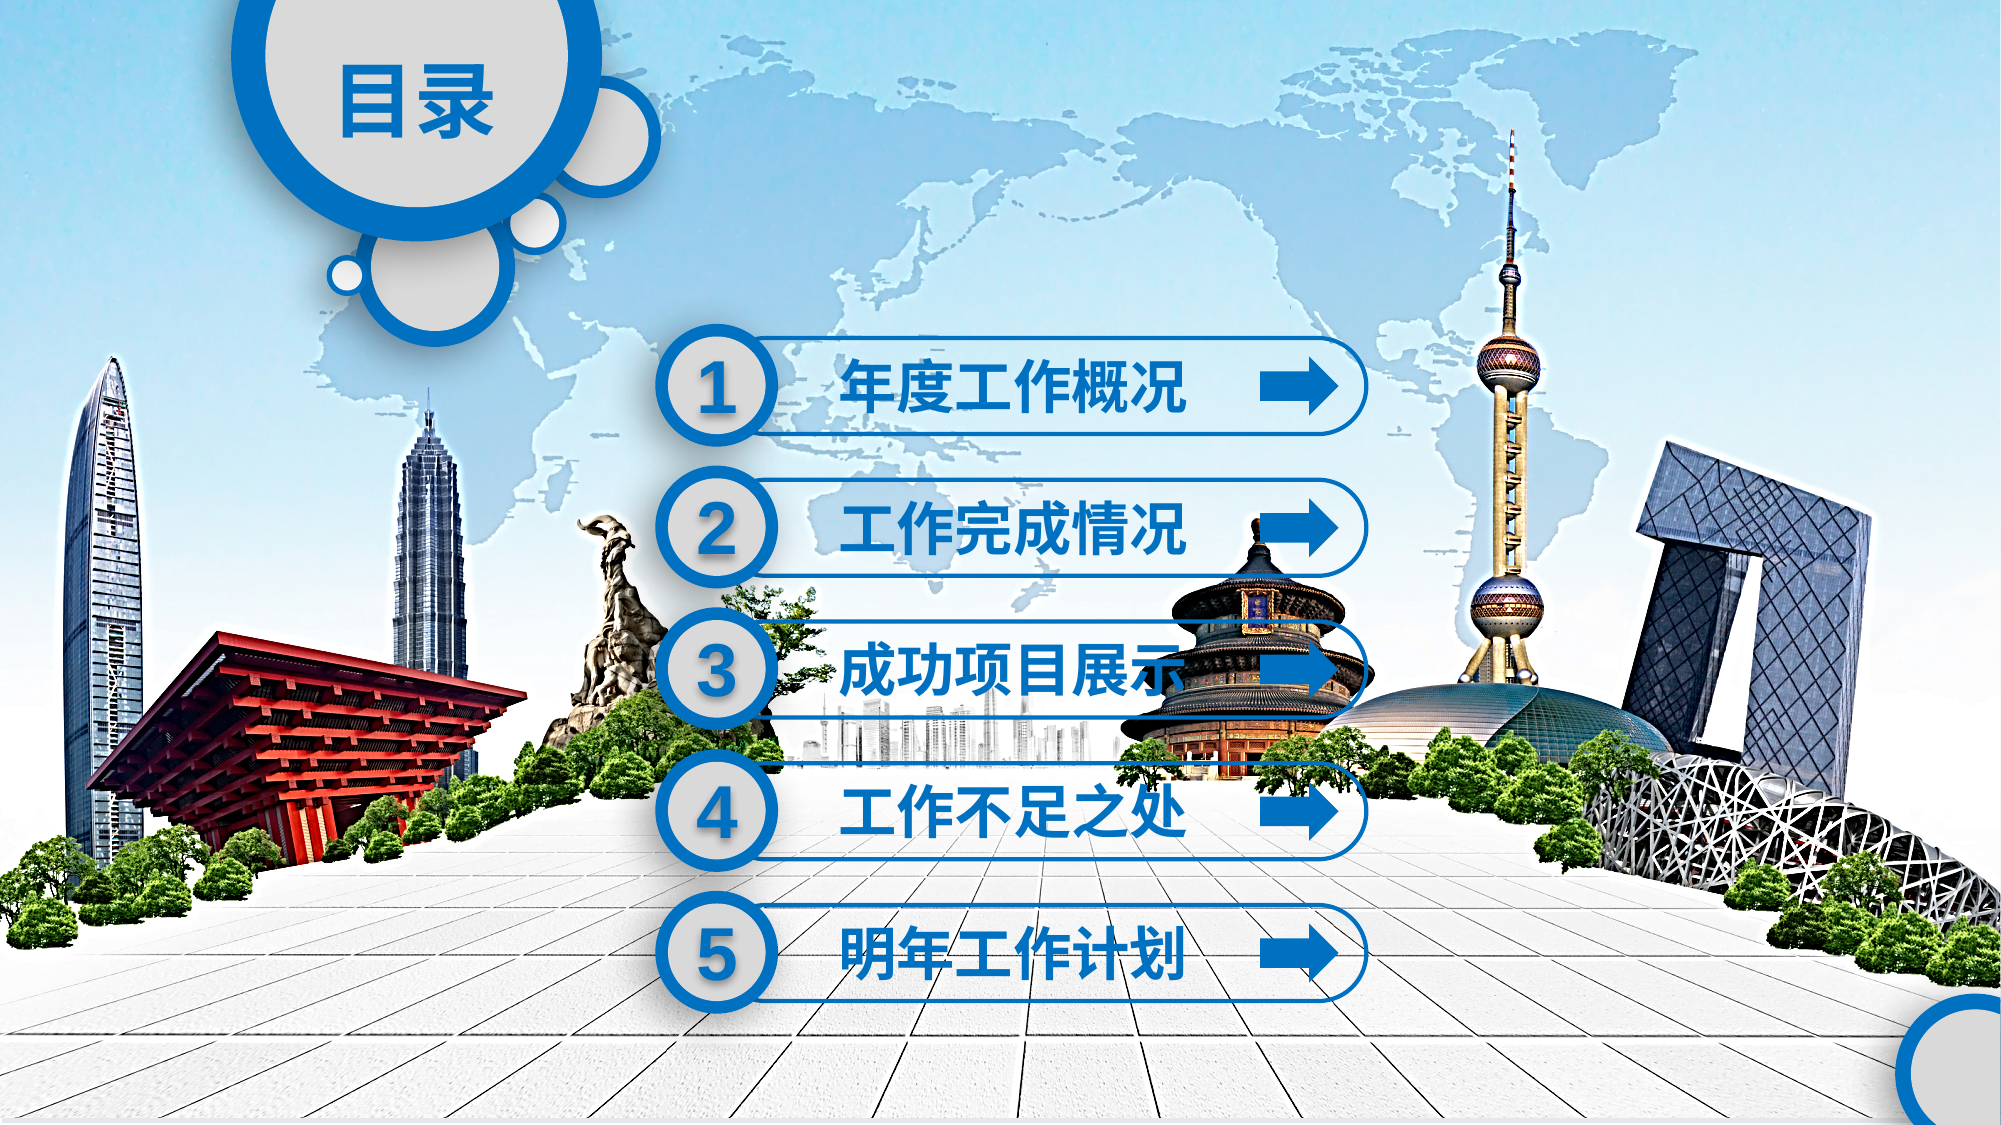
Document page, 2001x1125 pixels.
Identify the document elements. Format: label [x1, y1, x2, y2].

text_box [1897, 995, 2001, 1125]
text_box [518, 248, 565, 253]
picture [0, 0, 2001, 1118]
text_box [357, 248, 513, 345]
text_box [657, 467, 776, 587]
text_box [328, 257, 366, 294]
text_box [657, 609, 776, 729]
text_box [657, 751, 776, 870]
text_box [606, 77, 659, 197]
text_box [657, 325, 776, 445]
text_box [233, 0, 600, 240]
text_box [657, 892, 776, 1012]
